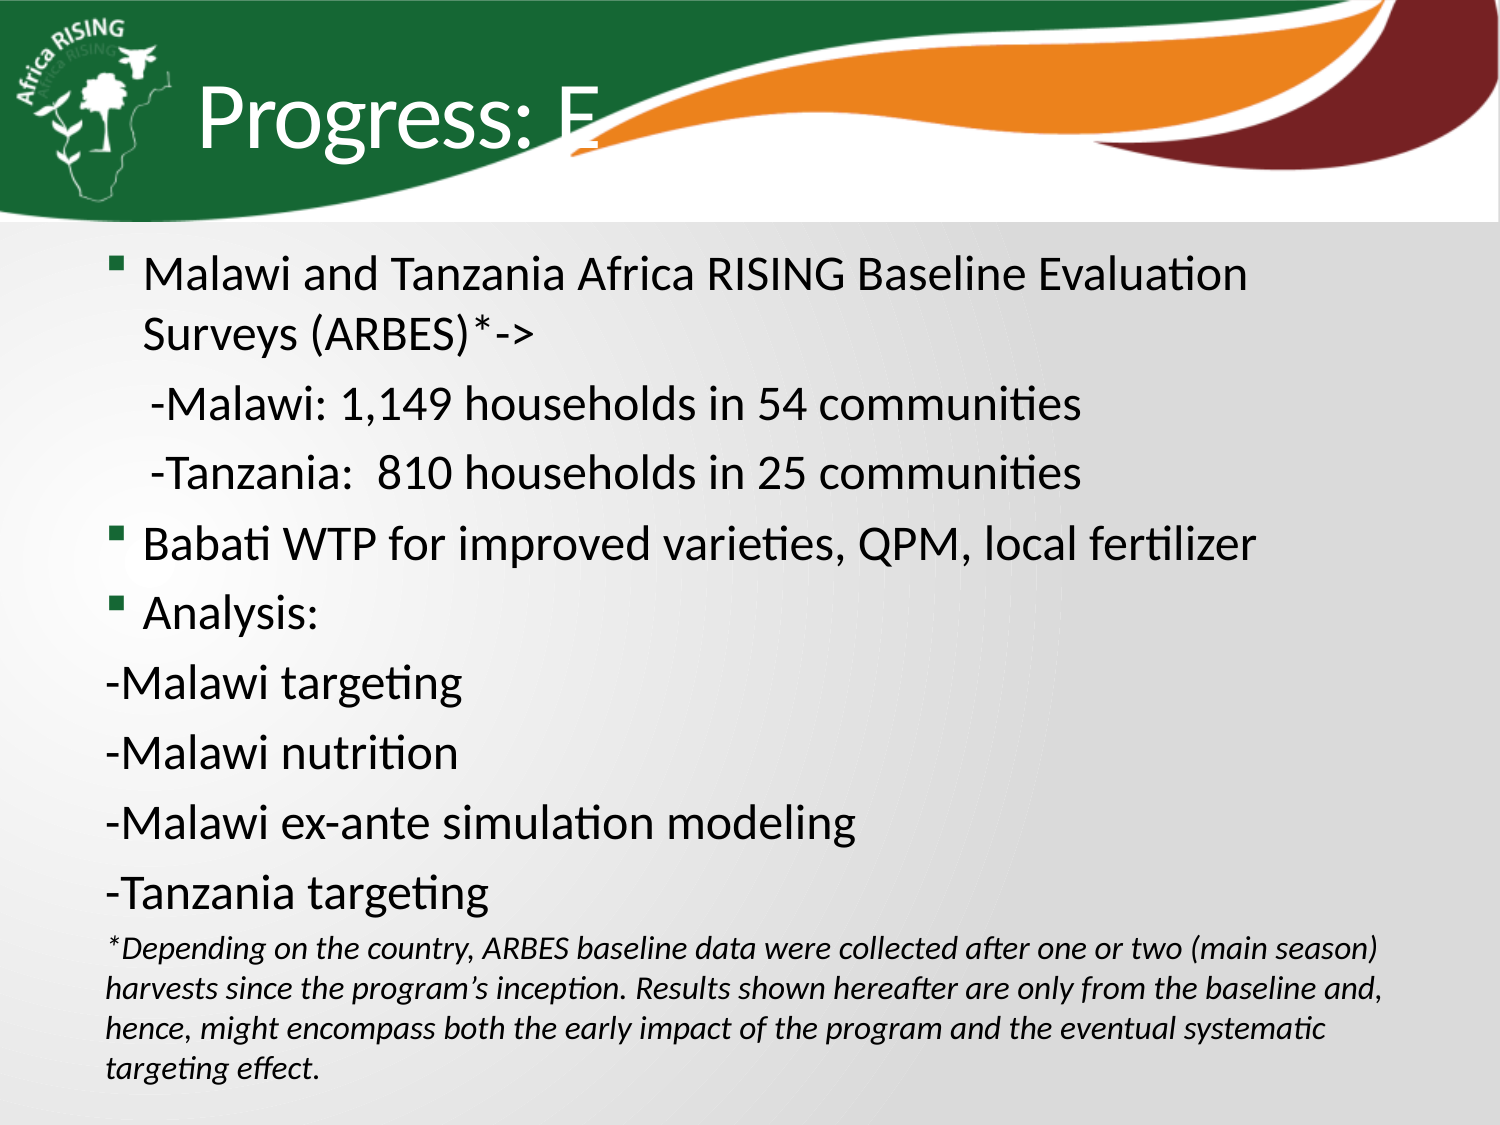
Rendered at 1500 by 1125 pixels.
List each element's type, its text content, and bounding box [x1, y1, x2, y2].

title Progress: E [181, 45, 1500, 233]
picture [0, 0, 1499, 222]
list Malawi and Tanzania Africa RISING Baseline Evaluation Surveys (ARBES)*-> -Malawi: 1,149 households in 54 communities -Tanzania: 810 households in 25 communities Babati WTP for improved varieties, QPM, local fertilizer Analysis: -Malawi targeting -Malawi nutrition -Malawi ex-ante simulation modeling -Tanzania targeting *Depending on the country, ARBES baseline data were collected after one or two (main season) harvests since the program’s inception. Results shown hereafter are only from the baseline and, hence, might encompass both the early impact of the program and the eventual systematic targeting effect. [71, 232, 1425, 1005]
